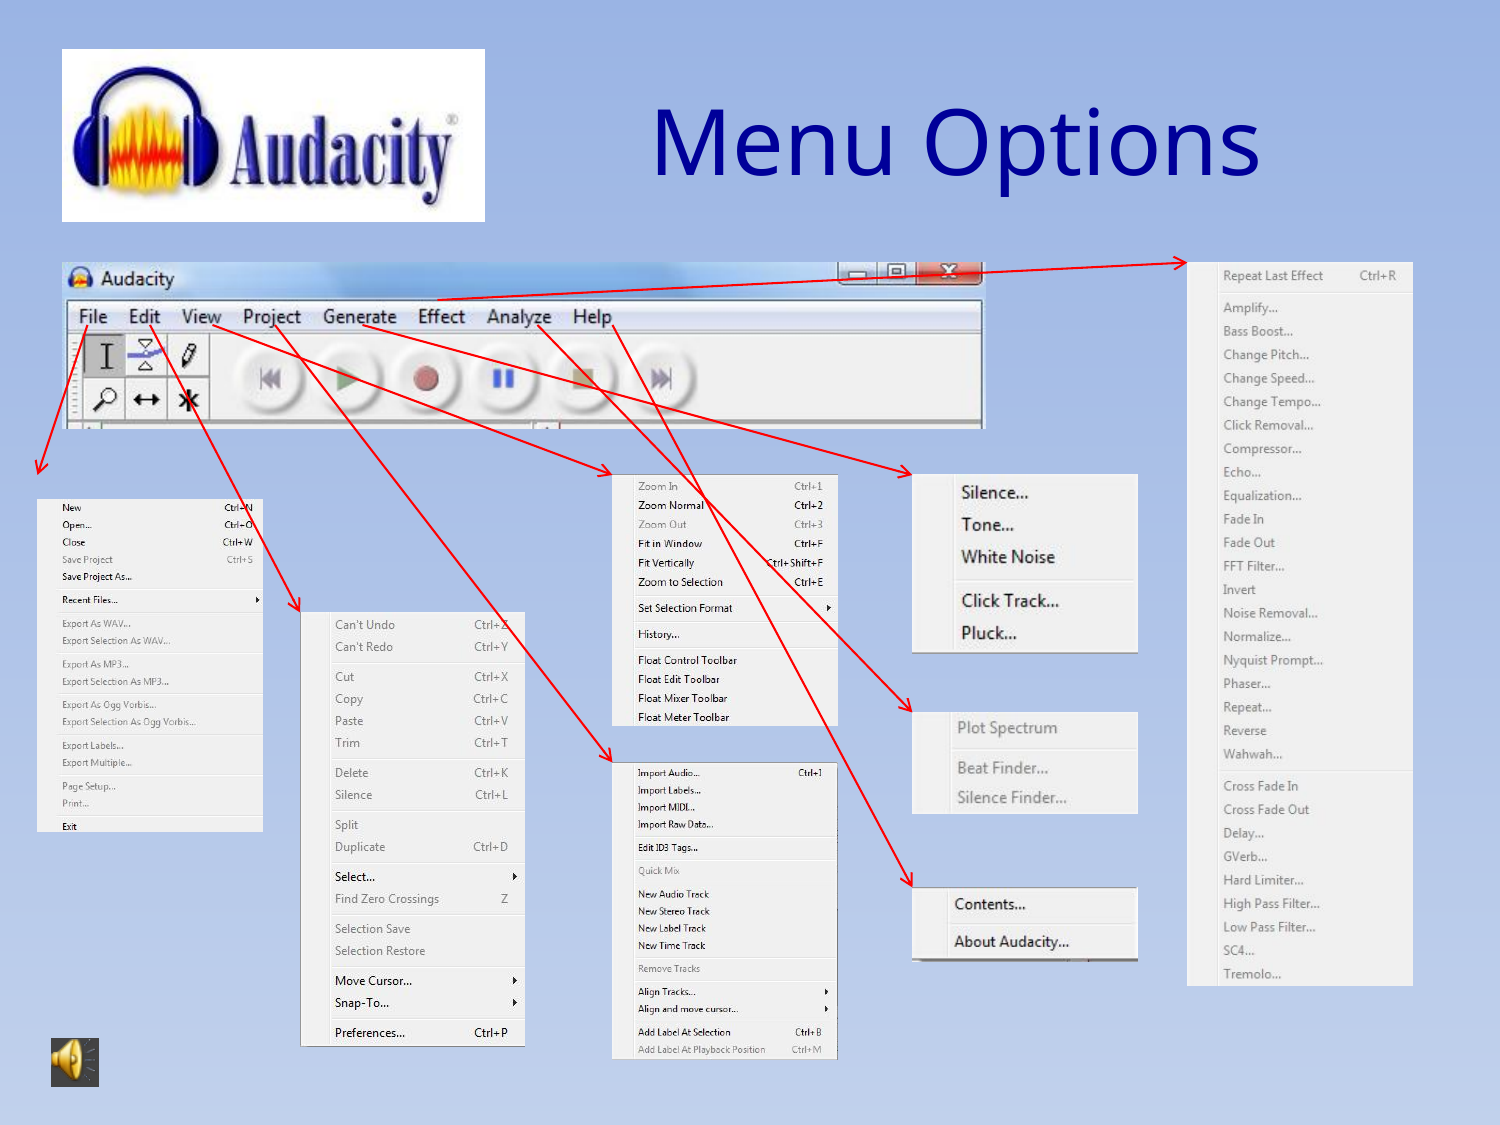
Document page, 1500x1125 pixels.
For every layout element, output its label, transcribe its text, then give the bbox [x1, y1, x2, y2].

picture [612, 762, 838, 1060]
picture [1187, 262, 1413, 986]
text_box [362, 324, 913, 476]
picture [62, 49, 485, 223]
picture [37, 499, 263, 832]
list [62, 262, 987, 429]
title Menu Options [487, 45, 1425, 233]
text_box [80, 393, 219, 544]
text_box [0, 374, 138, 426]
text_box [212, 324, 361, 476]
picture [299, 713, 526, 1047]
picture [912, 712, 1138, 814]
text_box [224, 374, 475, 713]
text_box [437, 262, 1188, 301]
picture [1044, 474, 1138, 654]
picture [49, 1037, 101, 1088]
picture [912, 887, 1138, 963]
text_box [480, 455, 1044, 757]
